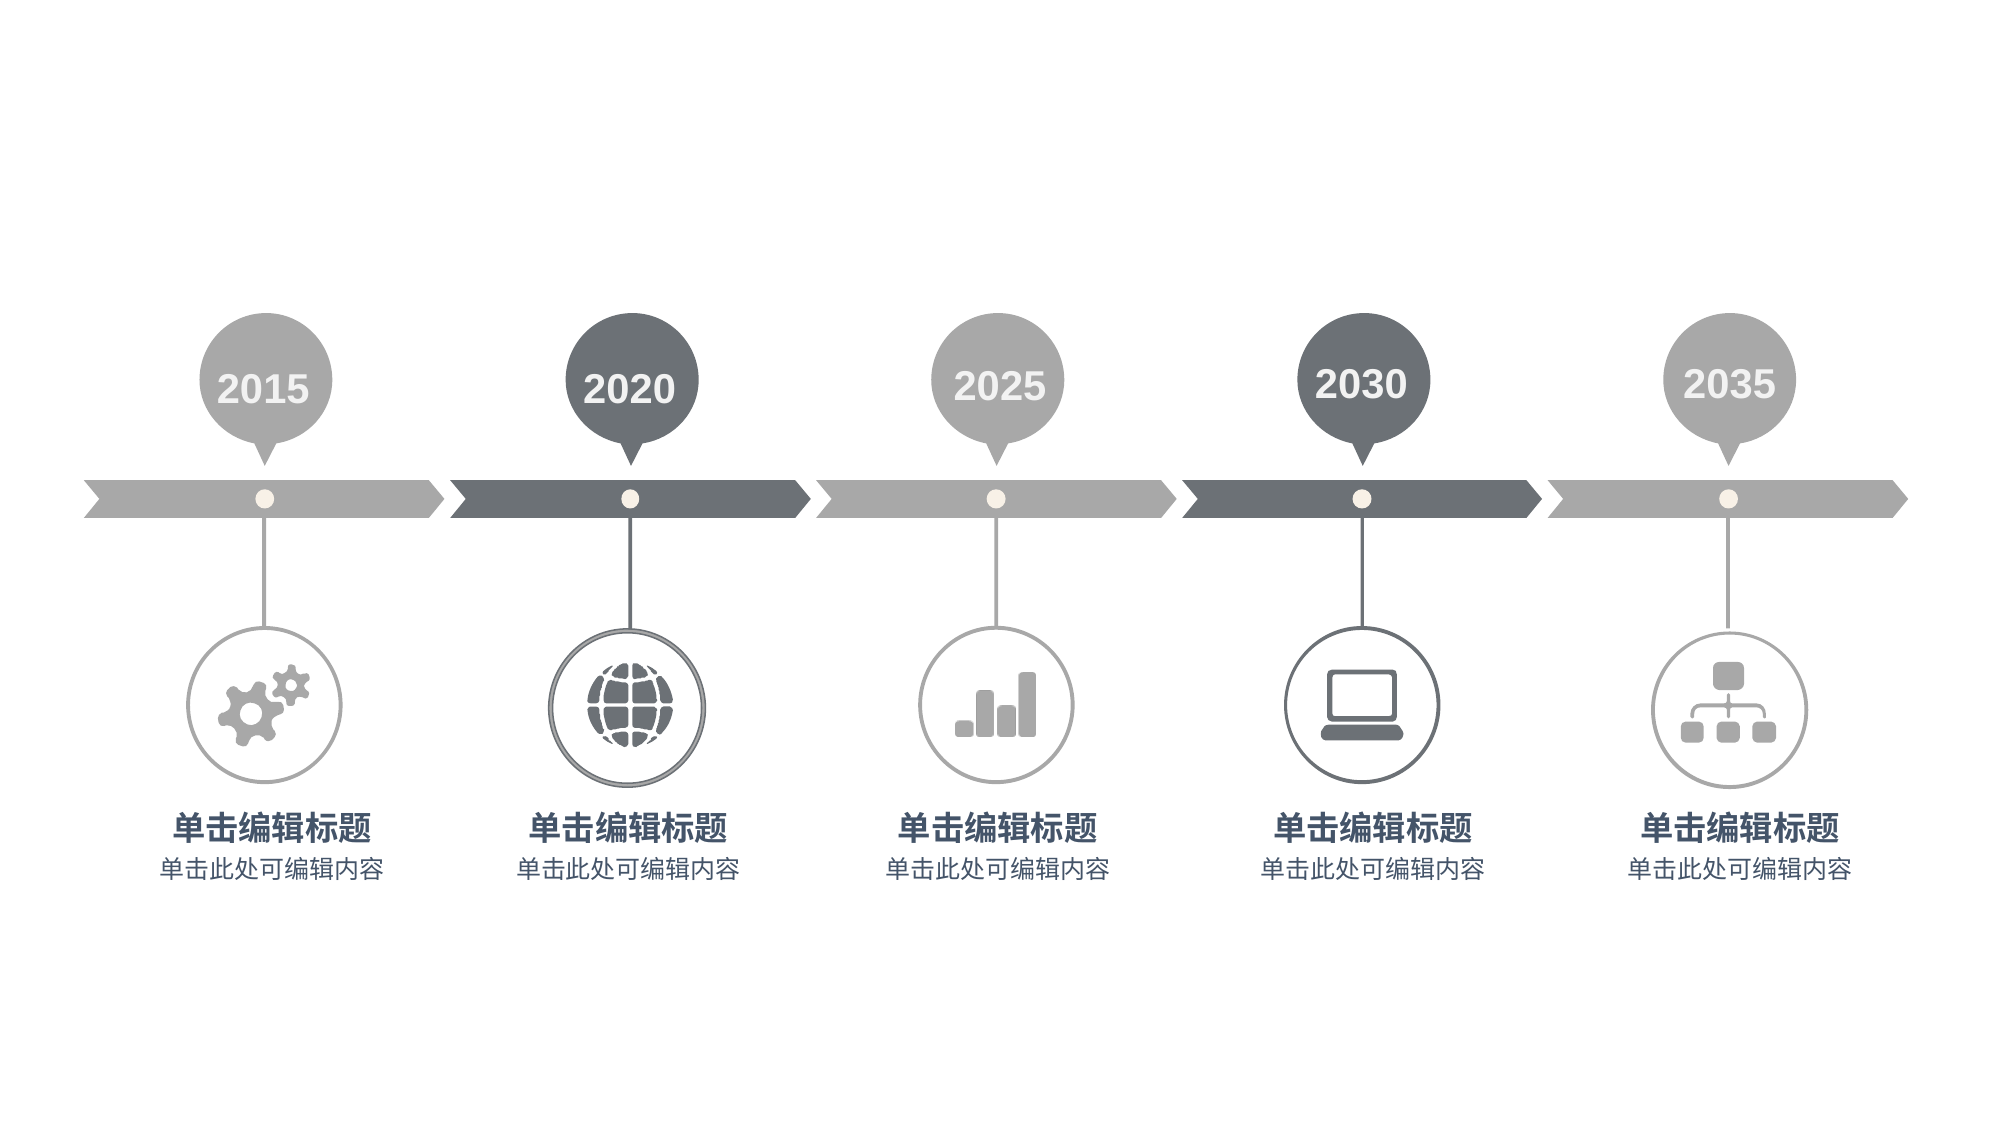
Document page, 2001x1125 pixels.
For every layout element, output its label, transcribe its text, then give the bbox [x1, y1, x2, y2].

text_box 单击此处可编辑内容 [1260, 853, 1488, 884]
text_box [1690, 693, 1766, 719]
text_box [1352, 489, 1372, 509]
text_box [272, 664, 310, 706]
text_box [611, 731, 629, 748]
text_box [1713, 661, 1745, 691]
text_box [628, 517, 633, 630]
text_box [646, 665, 658, 675]
text_box 单击编辑标题 [515, 806, 742, 847]
text_box [548, 628, 706, 788]
text_box [1547, 480, 1909, 518]
text_box [1327, 669, 1397, 722]
text_box [568, 313, 697, 362]
text_box [603, 679, 629, 704]
text_box [217, 681, 284, 747]
text_box [602, 736, 613, 744]
text_box [1303, 407, 1425, 466]
text_box [1182, 480, 1543, 518]
text_box [934, 313, 1061, 359]
text_box [83, 480, 445, 518]
text_box [450, 480, 811, 518]
text_box [939, 410, 1057, 466]
text_box [1669, 407, 1790, 466]
text_box [1320, 724, 1404, 741]
text_box 2020 [560, 362, 699, 413]
text_box [918, 625, 1075, 785]
text_box [632, 731, 648, 748]
text_box [994, 515, 999, 629]
text_box 单击编辑标题 [1260, 806, 1487, 847]
text_box [1284, 626, 1441, 785]
text_box [621, 489, 640, 509]
text_box 2030 [1292, 356, 1431, 407]
text_box [255, 489, 275, 509]
text_box [1680, 721, 1704, 743]
text_box [611, 663, 629, 680]
text_box 单击编辑标题 [159, 806, 385, 847]
text_box 2015 [194, 361, 333, 412]
text_box 2025 [931, 359, 1069, 410]
text_box [1719, 489, 1738, 509]
text_box 2035 [1660, 356, 1799, 407]
text_box [632, 706, 658, 731]
text_box [208, 412, 324, 466]
text_box 单击此处可编辑内容 [159, 853, 387, 884]
text_box [587, 706, 605, 734]
text_box [656, 676, 673, 704]
text_box [602, 665, 613, 675]
text_box [1360, 516, 1364, 629]
text_box 单击编辑标题 [884, 806, 1111, 847]
text_box [603, 706, 629, 731]
text_box [202, 313, 330, 361]
text_box [575, 413, 690, 466]
text_box [1726, 516, 1730, 629]
text_box [186, 626, 343, 785]
text_box [632, 679, 658, 704]
text_box [656, 706, 673, 735]
text_box [1301, 313, 1427, 356]
text_box 单击此处可编辑内容 [516, 853, 743, 884]
text_box 单击此处可编辑内容 [1627, 853, 1855, 884]
text_box [986, 489, 1006, 509]
text_box [1651, 631, 1809, 790]
text_box [587, 675, 605, 704]
text_box [1716, 721, 1740, 743]
text_box 单击编辑标题 [1627, 806, 1853, 847]
picture [955, 672, 1037, 738]
text_box [1667, 313, 1792, 356]
text_box [1752, 721, 1777, 743]
text_box 单击此处可编辑内容 [885, 853, 1112, 884]
text_box [816, 480, 1177, 518]
text_box [262, 516, 267, 629]
text_box [646, 736, 658, 744]
text_box [632, 663, 648, 680]
